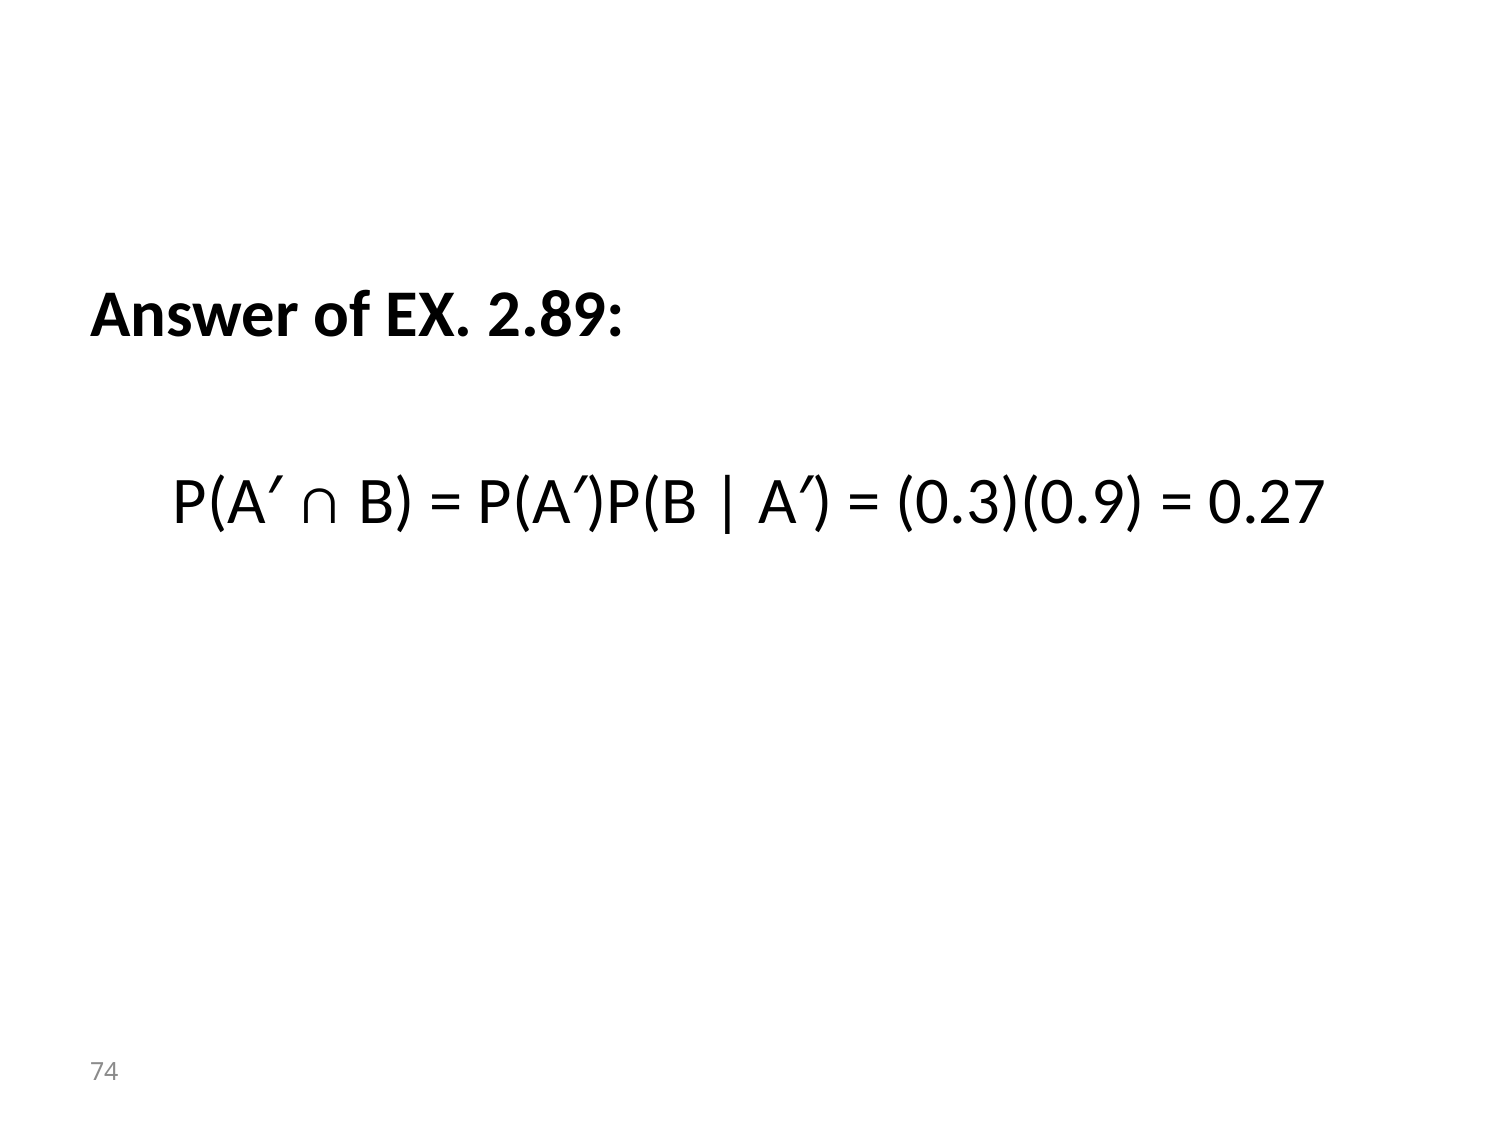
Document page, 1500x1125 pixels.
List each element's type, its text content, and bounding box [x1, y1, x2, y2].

list Answer of EX. 2.89: P(A′ ∩ B) = P(A′)P(B | A′) = (0.3)(0.9) = 0.27 [75, 262, 1425, 1005]
slide_number 74 [75, 1042, 425, 1103]
